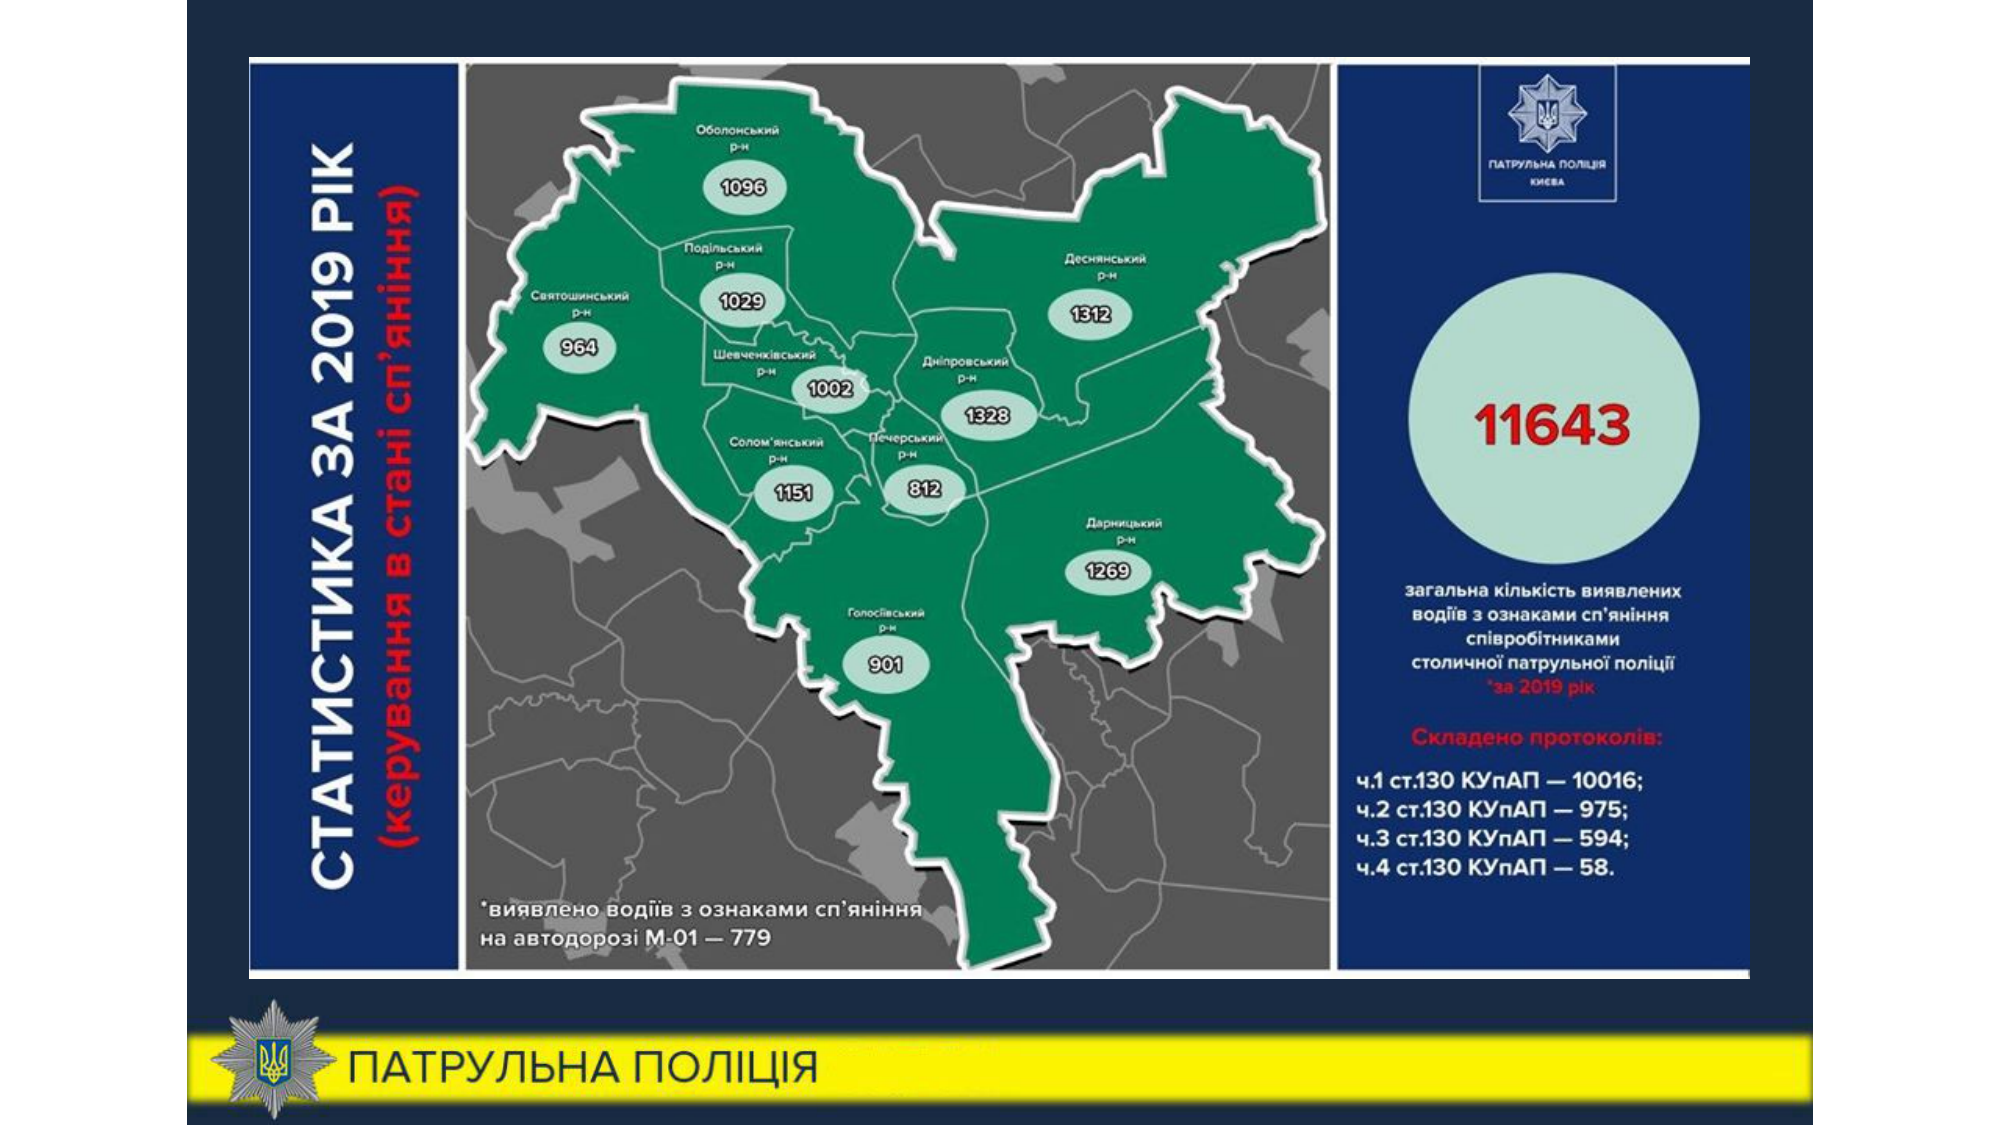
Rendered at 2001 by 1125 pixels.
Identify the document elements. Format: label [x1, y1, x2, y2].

picture [187, 0, 1813, 1125]
